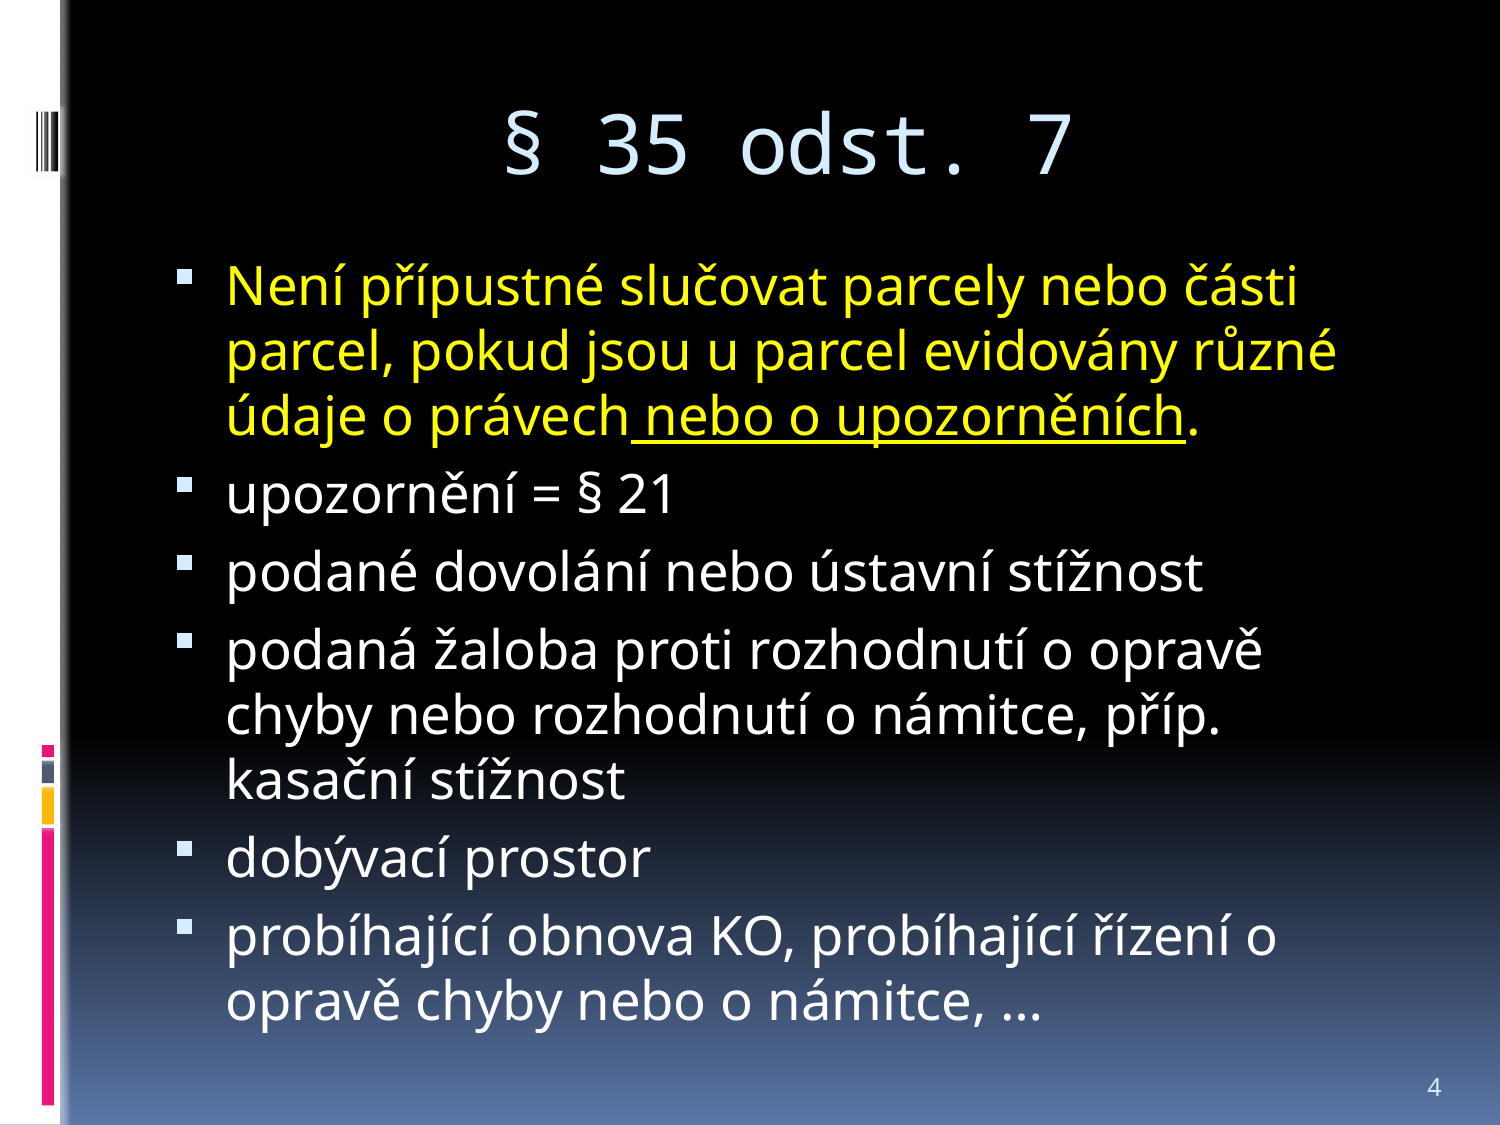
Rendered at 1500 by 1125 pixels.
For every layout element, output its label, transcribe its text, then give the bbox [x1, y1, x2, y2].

list Není přípustné slučovat parcely nebo části parcel, pokud jsou u parcel evidovány různé údaje o právech nebo o upozorněních. upozornění = § 21 podané dovolání nebo ústavní stížnost podaná žaloba proti rozhodnutí o opravě chyby nebo rozhodnutí o námitce, příp. kasační stížnost dobývací prostor probíhající obnova KO, probíhající řízení o opravě chyby nebo o námitce, … [147, 243, 1423, 1047]
slide_number 4 [1412, 1052, 1488, 1113]
title § 35 odst. 7 [150, 83, 1425, 234]
